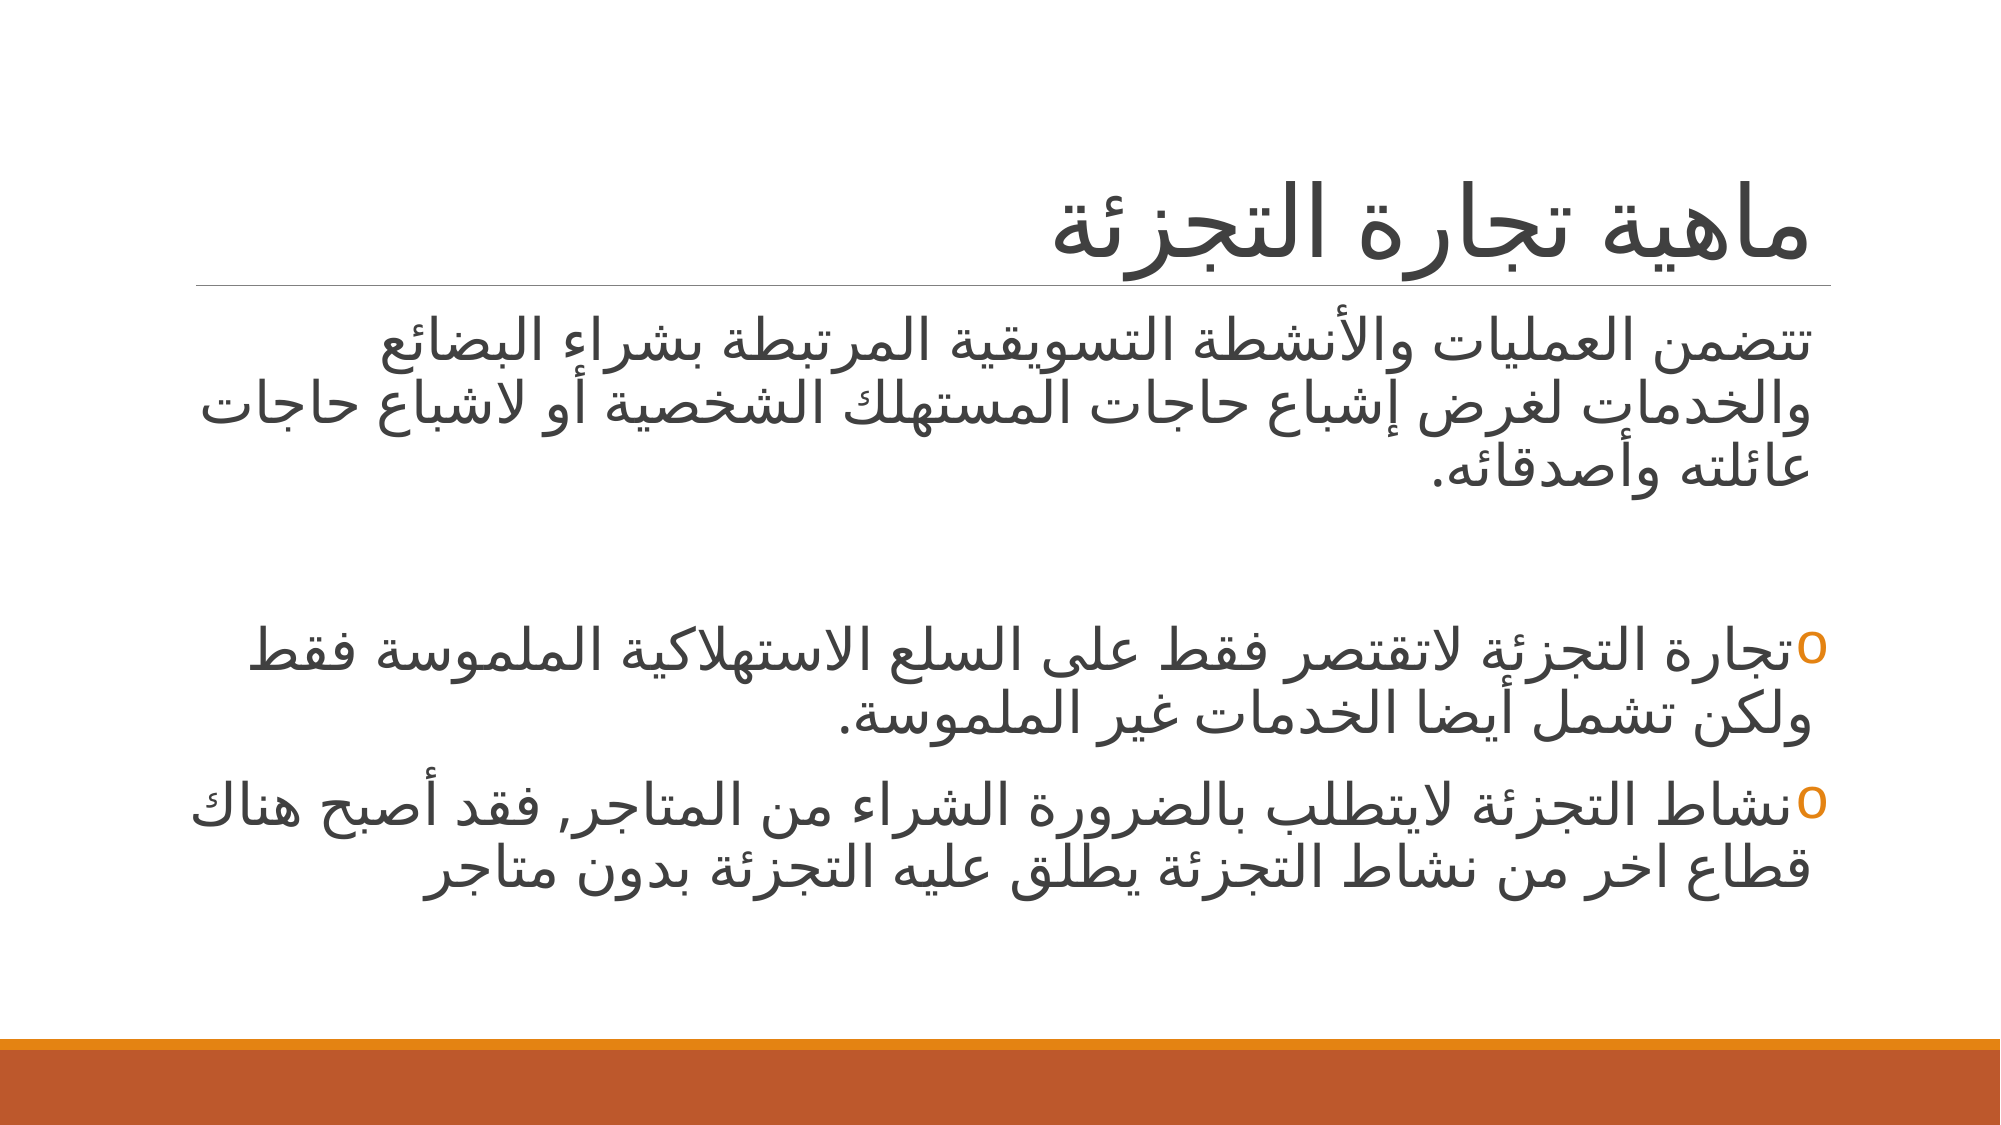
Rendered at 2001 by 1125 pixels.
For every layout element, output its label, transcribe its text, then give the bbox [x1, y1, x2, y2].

title ماهية تجارة التجزئة [180, 47, 1830, 285]
list تتضمن العمليات والأنشطة التسويقية المرتبطة بشراء البضائع والخدمات لغرض إشباع حاجات المستهلك الشخصية أو لاشباع حاجات عائلته وأصدقائه. تجارة التجزئة لاتقتصر فقط على السلع الاستهلاكية الملموسة فقط ولكن تشمل أيضا الخدمات غير الملموسة. نشاط التجزئة لايتطلب بالضرورة الشراء من المتاجر, فقد أصبح هناك قطاع اخر من نشاط التجزئة يطلق عليه التجزئة بدون متاجر [180, 302, 1830, 963]
